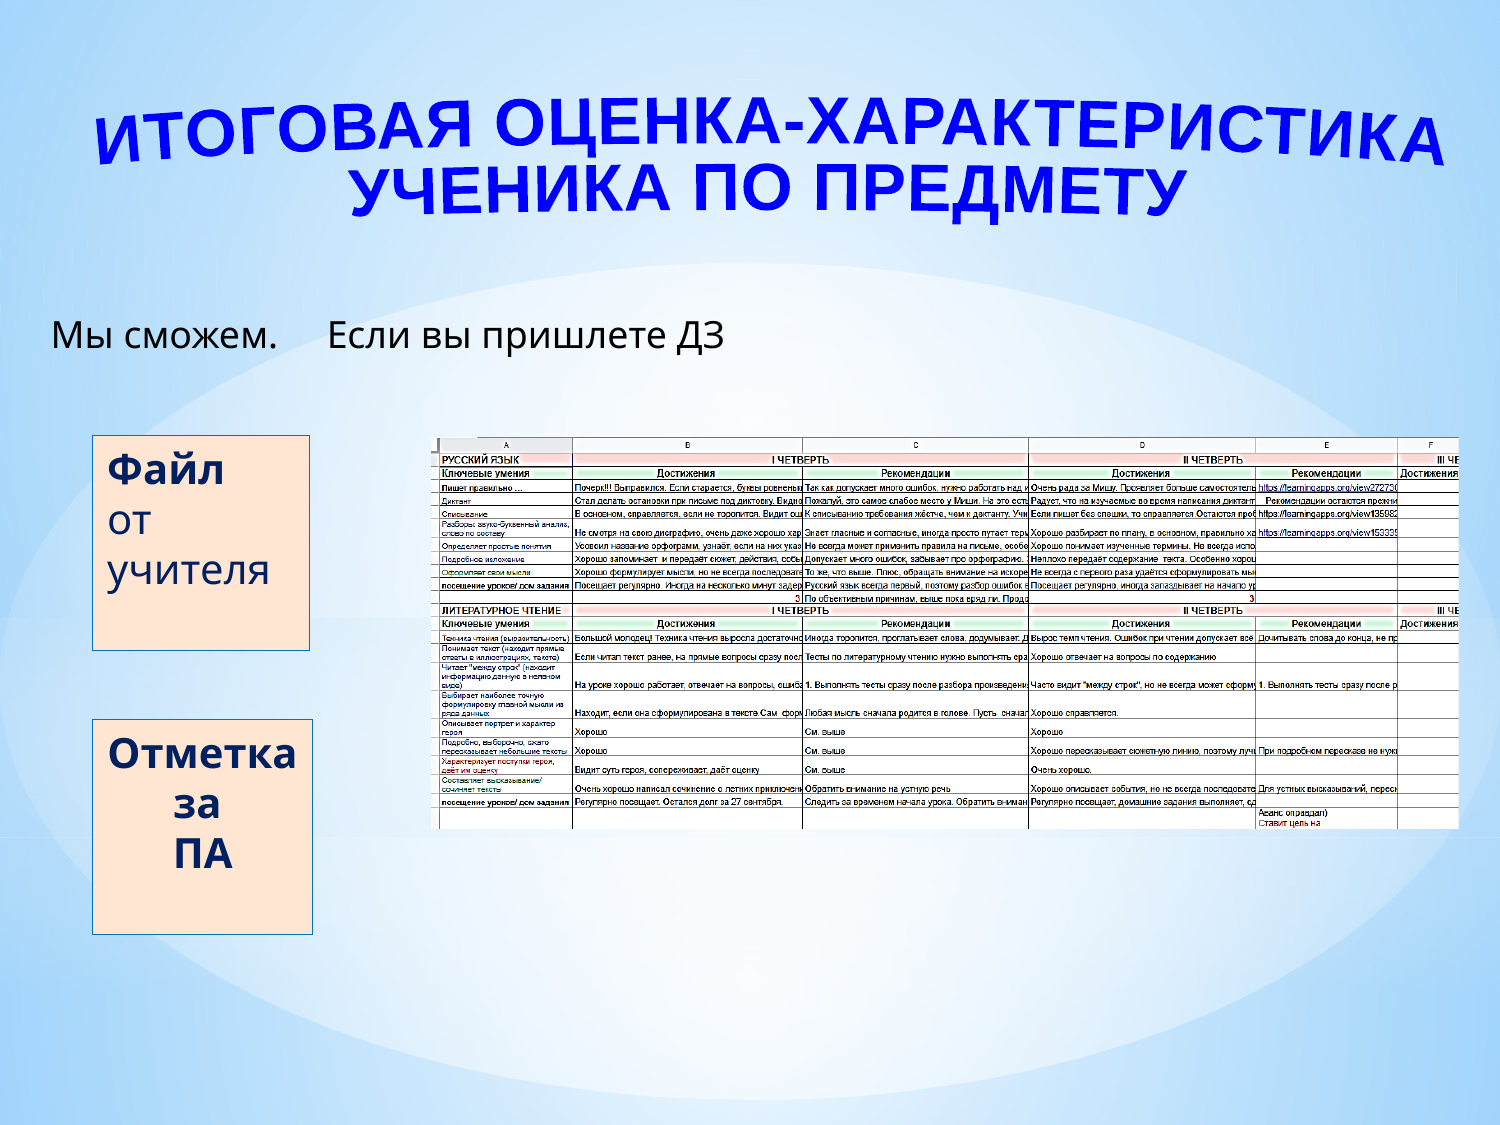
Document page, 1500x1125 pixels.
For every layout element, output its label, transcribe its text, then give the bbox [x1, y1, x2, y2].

picture [430, 437, 1459, 829]
text_box Отметка за ПА [92, 719, 313, 935]
text_box Файл от учителя [92, 435, 310, 651]
text_box Мы сможем. Если вы пришлете ДЗ [35, 303, 1093, 364]
